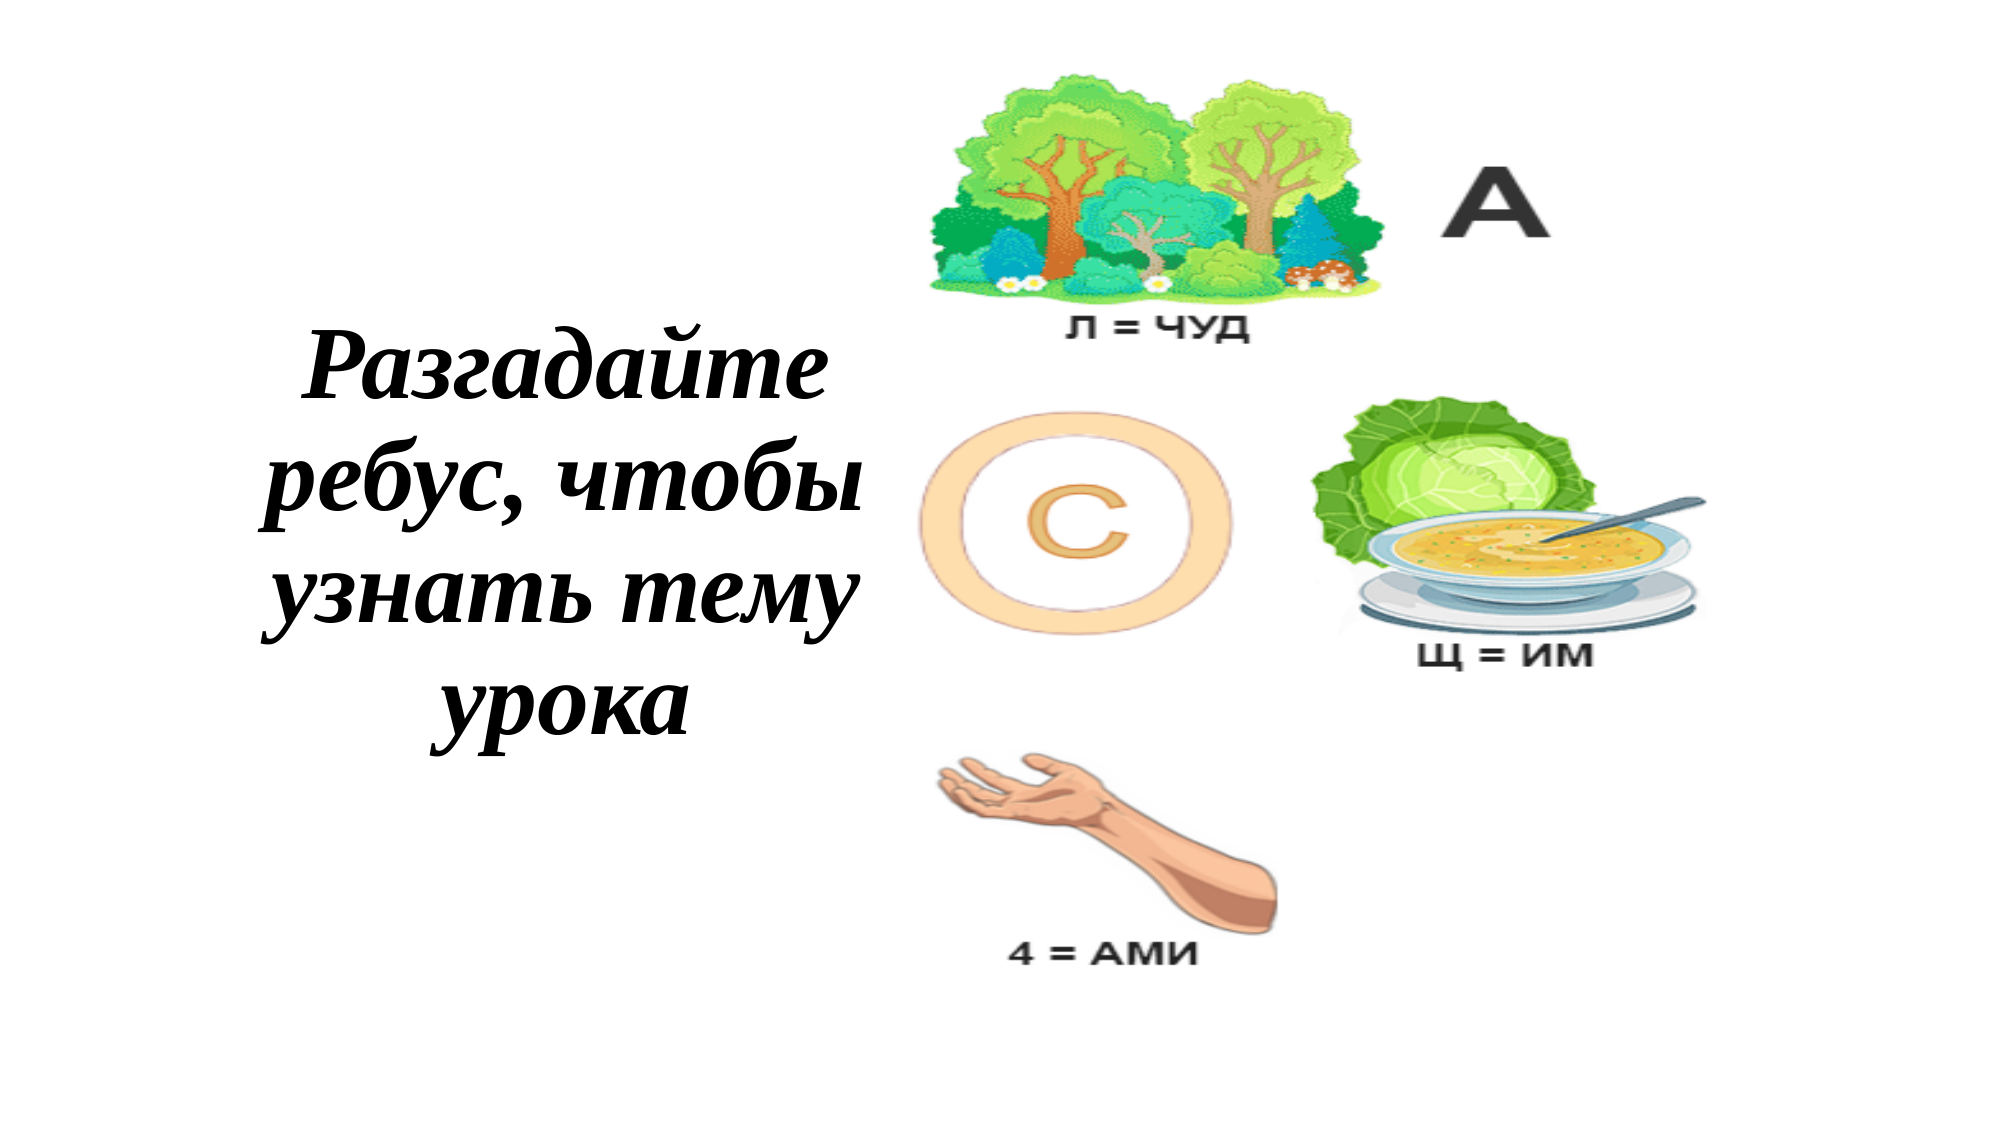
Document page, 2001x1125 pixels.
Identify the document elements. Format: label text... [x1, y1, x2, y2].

title Разгадайте ребус, чтобы узнать тему урока [249, 184, 883, 765]
picture [903, 49, 1735, 1017]
